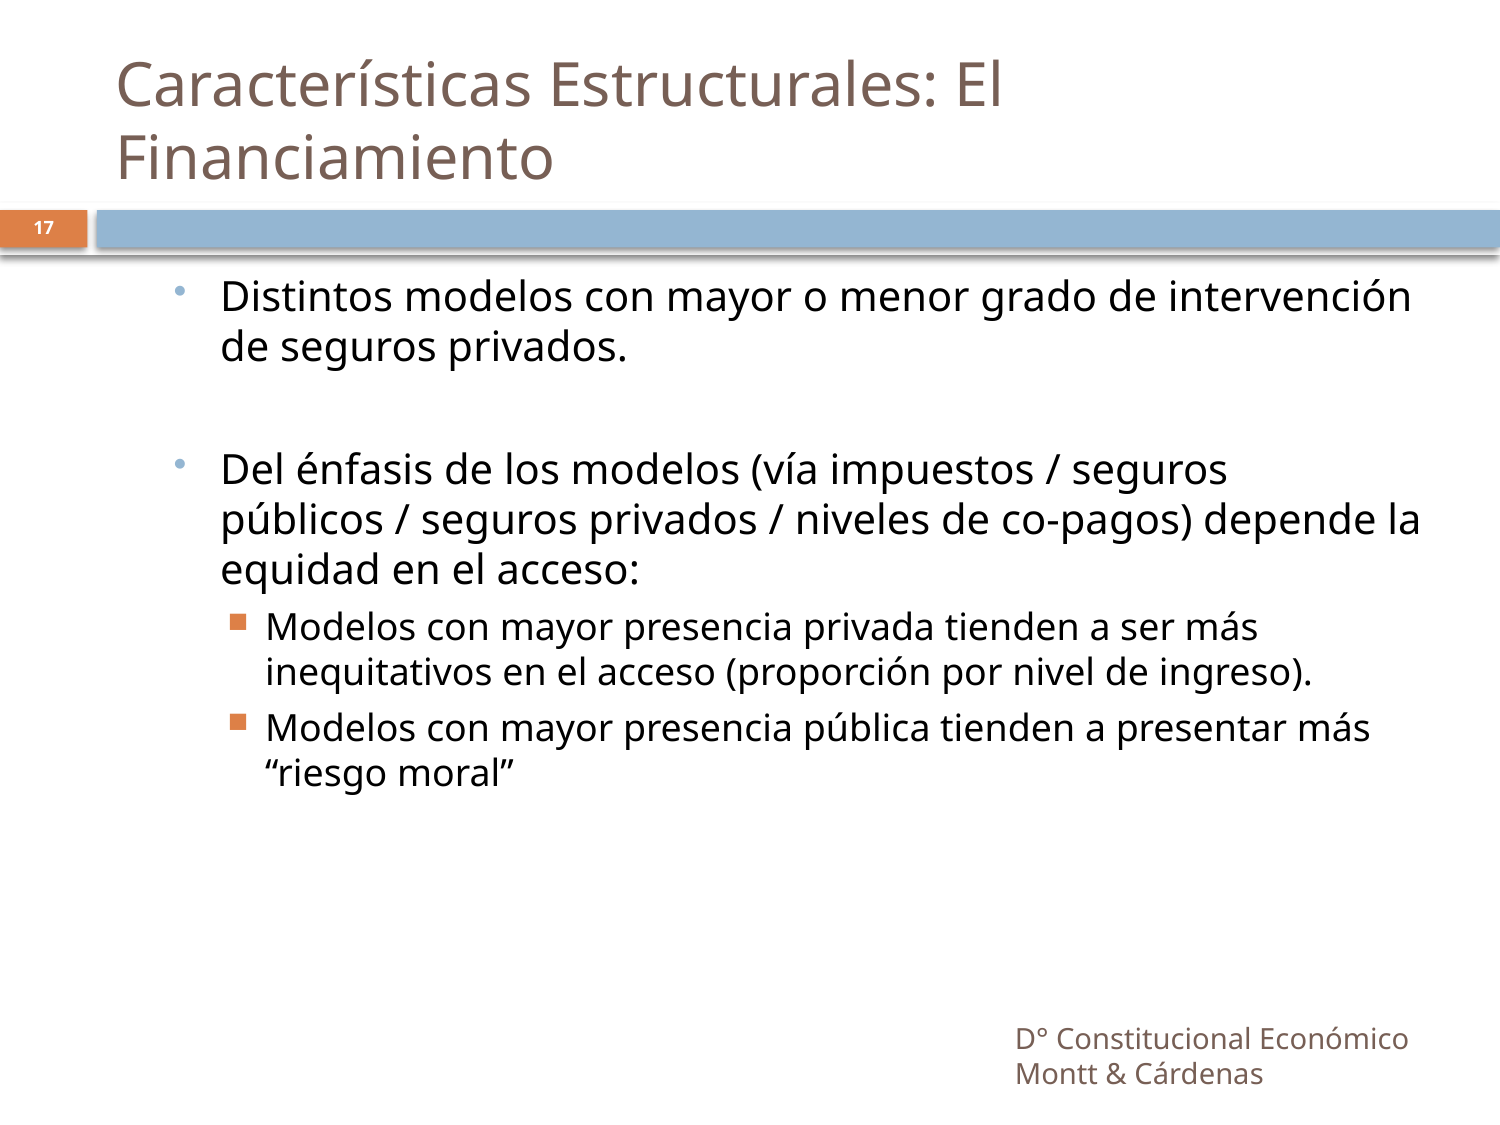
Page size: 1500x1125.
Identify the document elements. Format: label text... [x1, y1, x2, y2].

list Distintos modelos con mayor o menor grado de intervención de seguros privados. Del énfasis de los modelos (vía impuestos / seguros públicos / seguros privados / niveles de co-pagos) depende la equidad en el acceso: Modelos con mayor presencia privada tienden a ser más inequitativos en el acceso (proporción por nivel de ingreso). Modelos con mayor presencia pública tienden a presentar más “riesgo moral” [100, 262, 1438, 1000]
slide_number 17 [0, 208, 88, 249]
title Características Estructurales: El Financiamiento [100, 37, 1438, 200]
slide_number D° Constitucional Económico Montt & Cárdenas [999, 1025, 1438, 1085]
